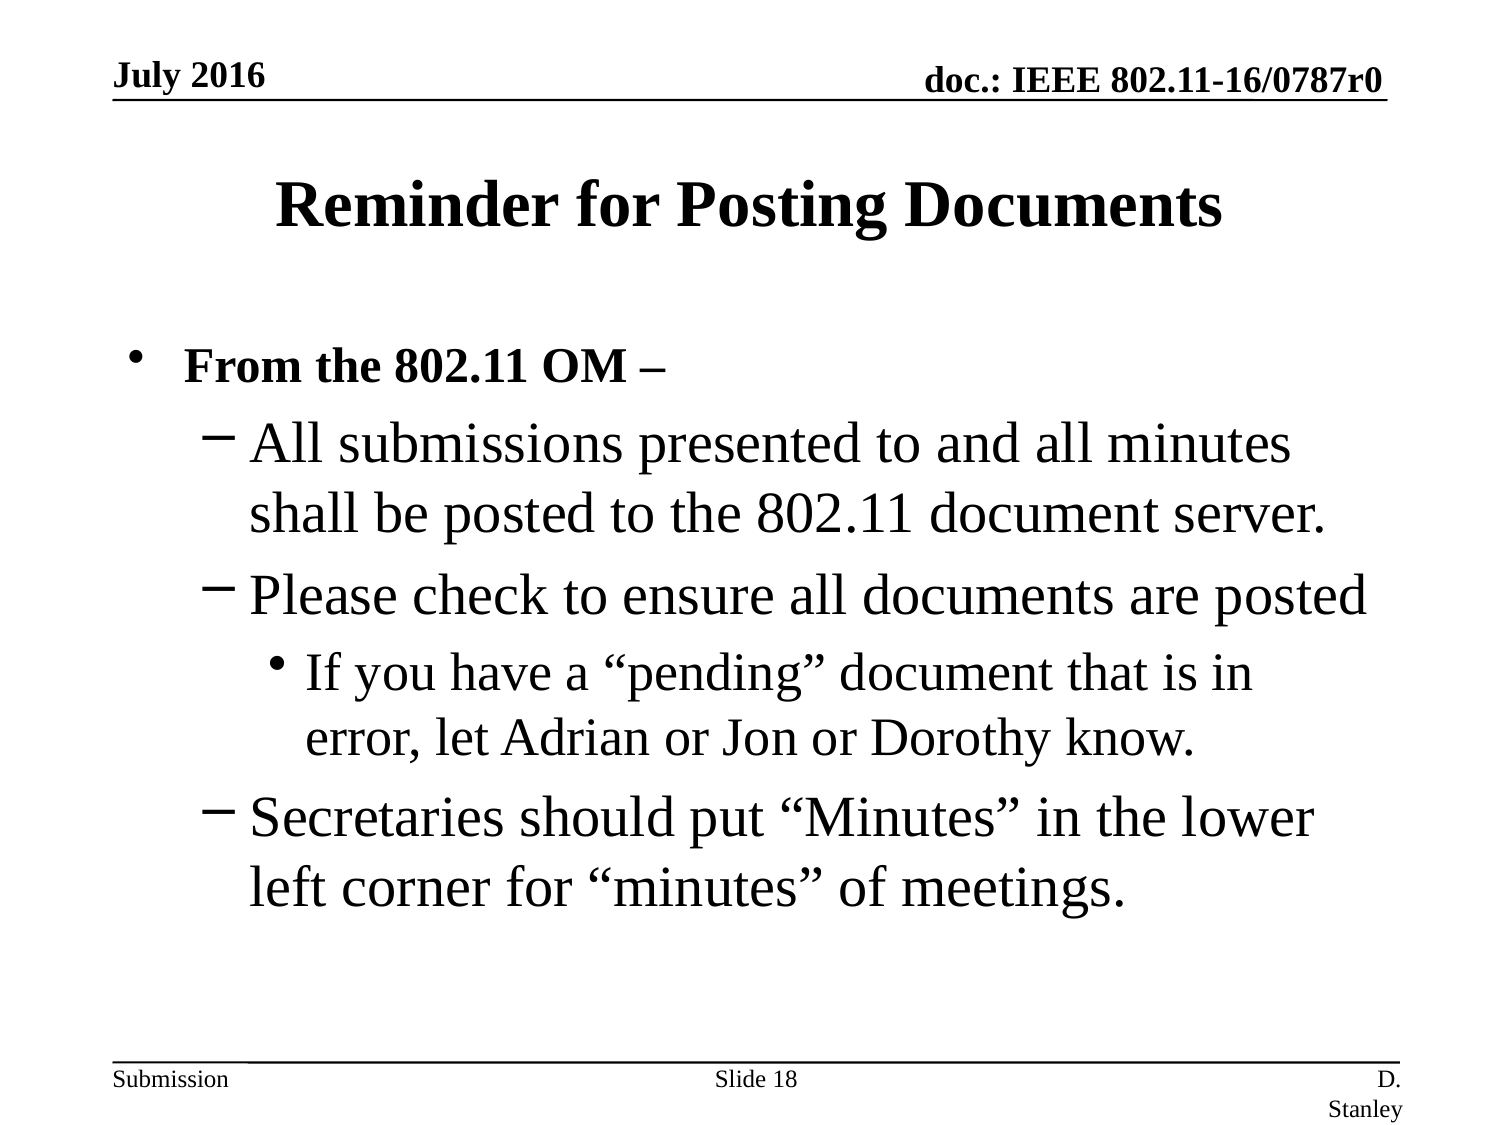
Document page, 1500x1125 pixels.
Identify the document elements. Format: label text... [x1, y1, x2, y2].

list From the 802.11 OM – All submissions presented to and all minutes shall be posted to the 802.11 document server. Please check to ensure all documents are posted If you have a “pending” document that is in error, let Adrian or Jon or Dorothy know. Secretaries should put “Minutes” in the lower left corner for “minutes” of meetings. [112, 324, 1388, 1001]
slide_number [112, 49, 401, 96]
footer D. Stanley, HP Enterprise [1324, 1061, 1402, 1093]
slide_number Slide 18 [712, 1061, 800, 1093]
title Reminder for Posting Documents [112, 112, 1388, 288]
